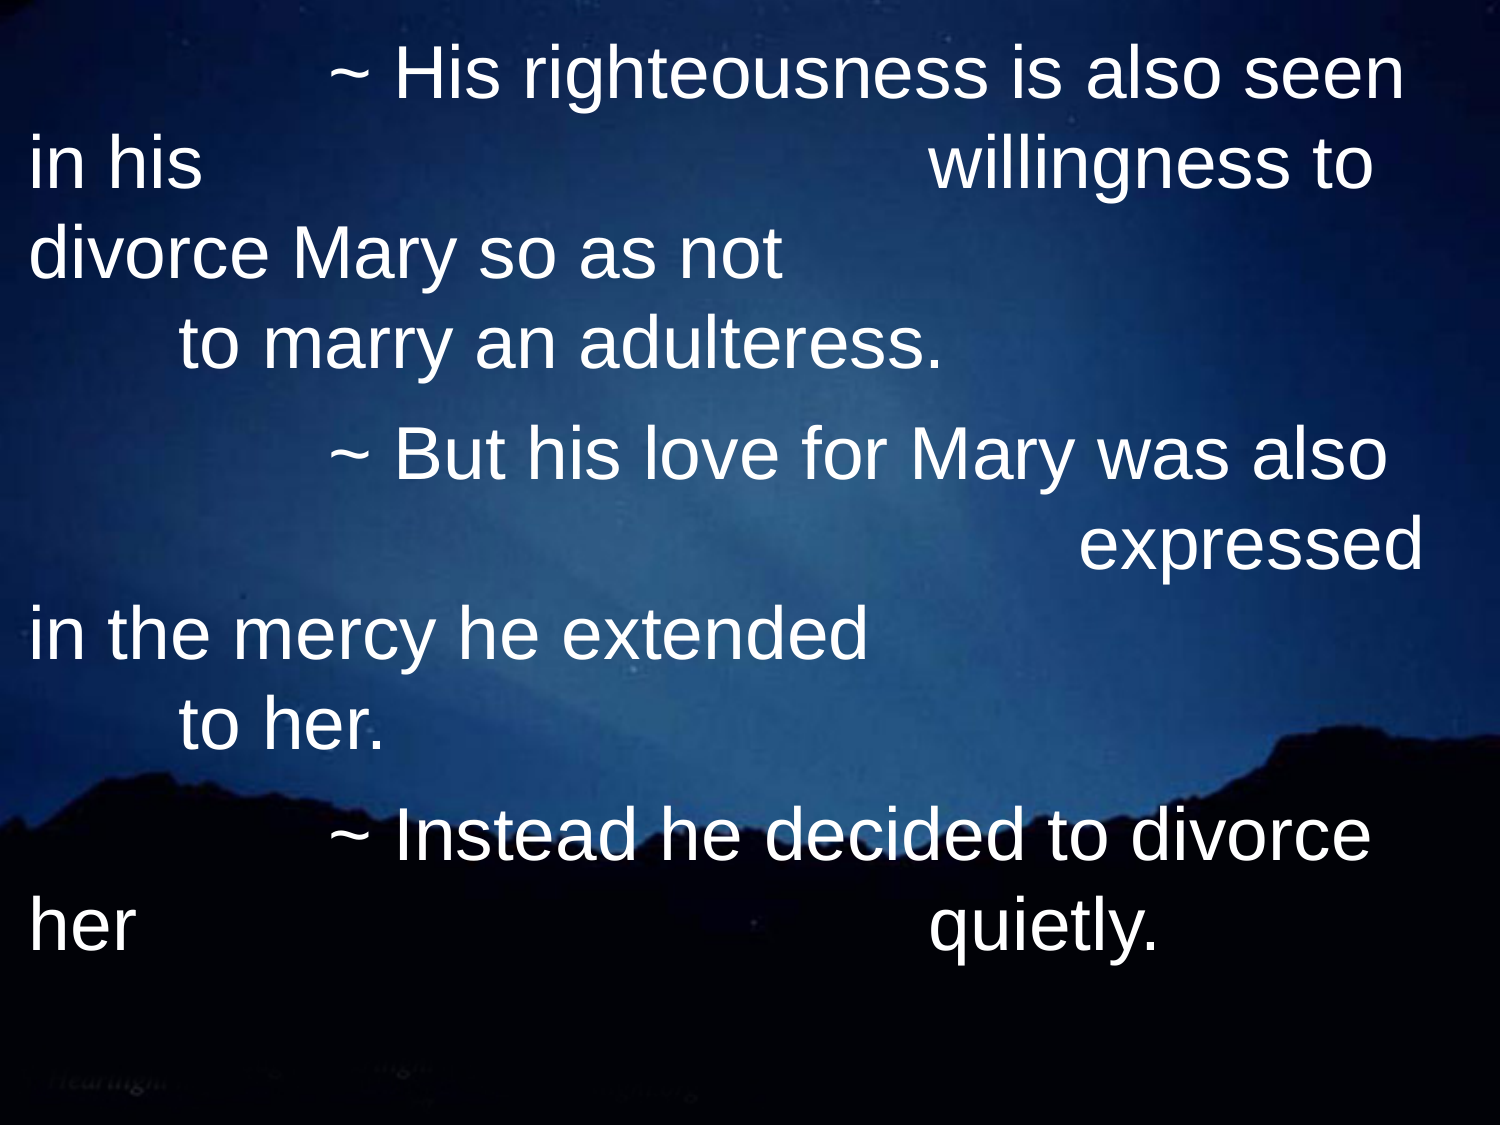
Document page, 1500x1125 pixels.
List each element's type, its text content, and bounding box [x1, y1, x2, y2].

picture [0, 0, 1500, 1125]
subtitle ~ His righteousness is also seen in his willingness to divorce Mary so as not to marry an adulteress. ~ But his love for Mary was also expressed in the mercy he extended to her. ~ Instead he decided to divorce her quietly. [13, 16, 1484, 1108]
